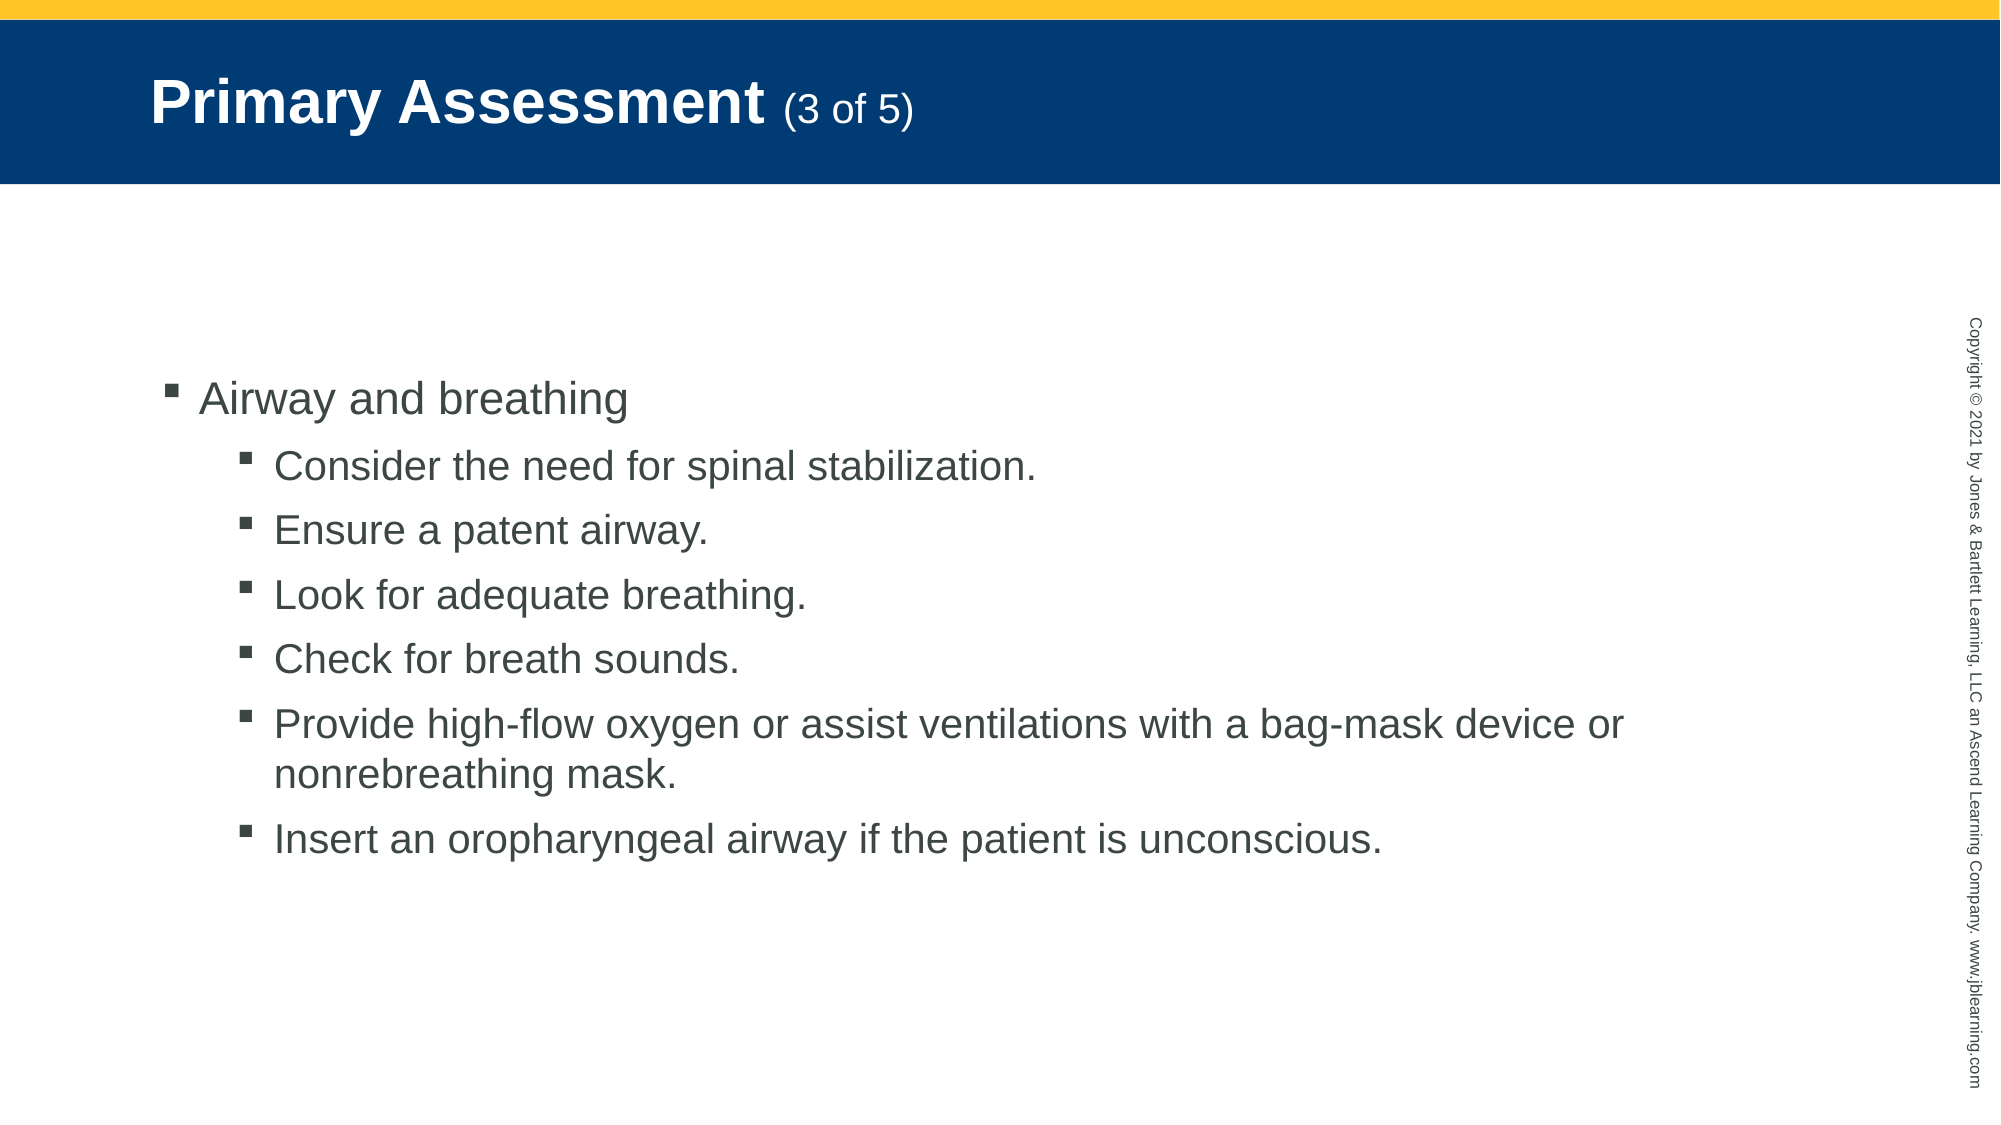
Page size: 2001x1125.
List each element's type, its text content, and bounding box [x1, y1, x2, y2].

list Airway and breathing Consider the need for spinal stabilization. Ensure a patent airway. Look for adequate breathing. Check for breath sounds. Provide high-flow oxygen or assist ventilations with a bag-mask device or nonrebreathing mask. Insert an oropharyngeal airway if the patient is unconscious. [146, 361, 1859, 1016]
title Primary Assessment (3 of 5) [0, 19, 2000, 185]
